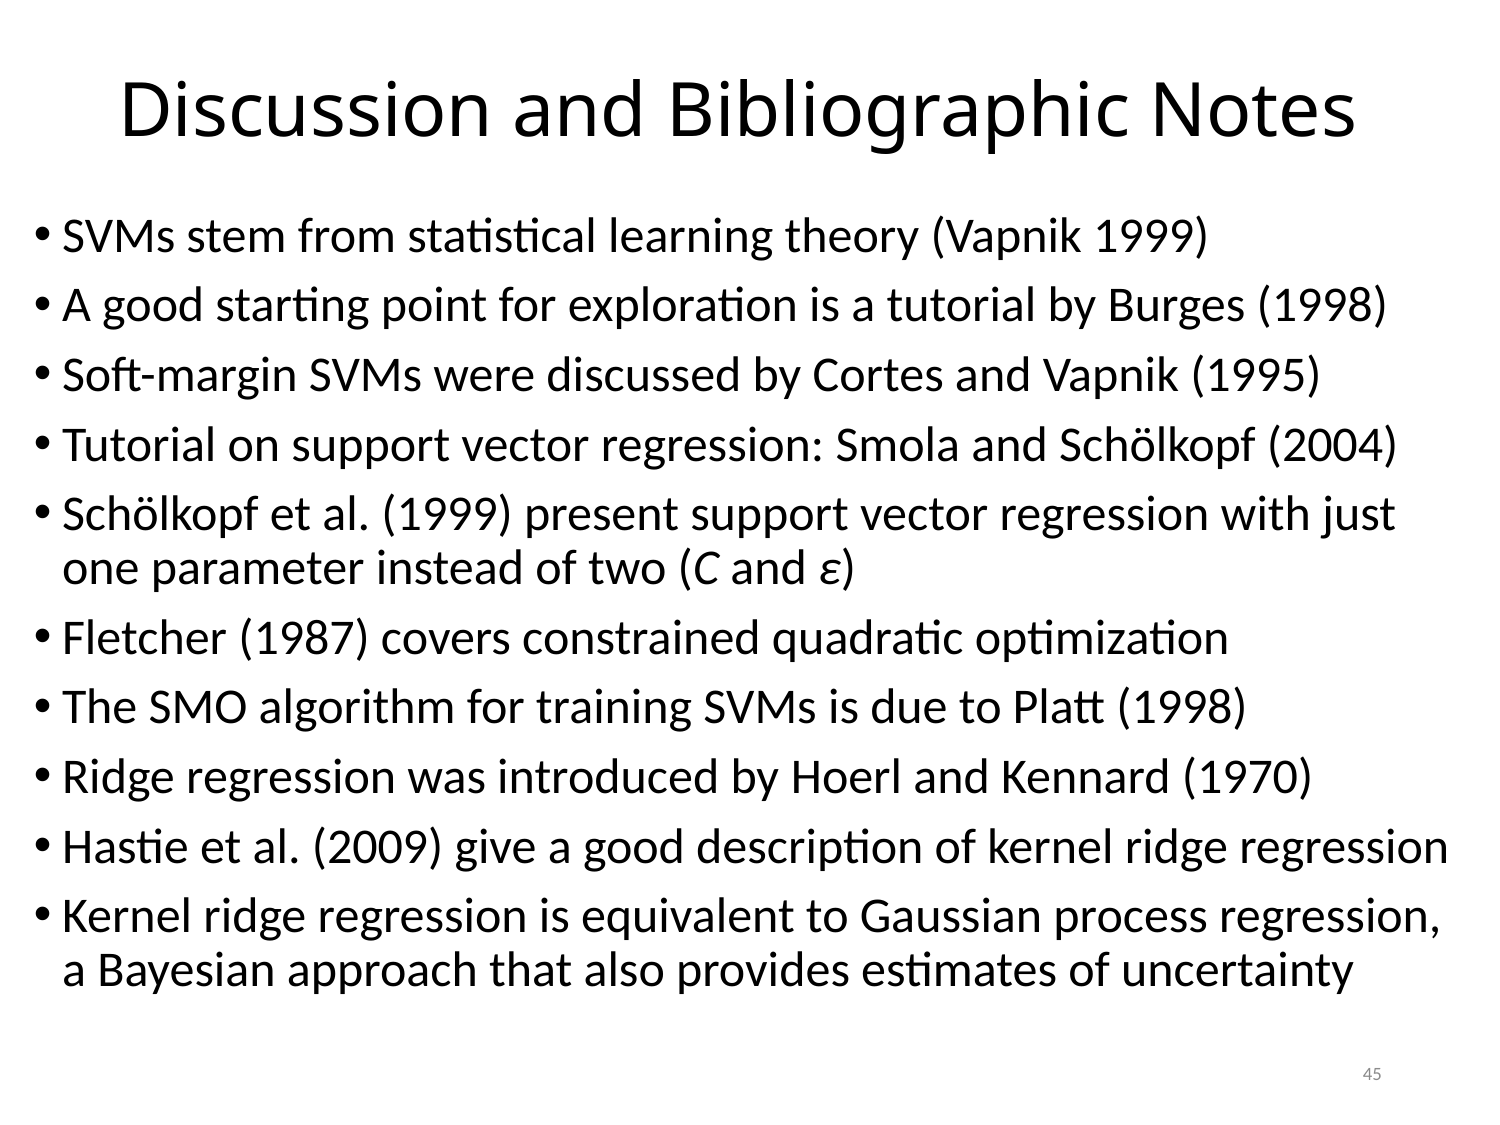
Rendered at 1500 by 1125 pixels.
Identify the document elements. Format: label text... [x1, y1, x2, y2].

title Discussion and Bibliographic Notes [103, 3, 1397, 201]
list SVMs stem from statistical learning theory (Vapnik 1999) A good starting point for exploration is a tutorial by Burges (1998) Soft-margin SVMs were discussed by Cortes and Vapnik (1995) Tutorial on support vector regression: Smola and Schölkopf (2004) Schölkopf et al. (1999) present support vector regression with just one parameter instead of two (C and ε) Fletcher (1987) covers constrained quadratic optimization The SMO algorithm for training SVMs is due to Platt (1998) Ridge regression was introduced by Hoerl and Kennard (1970) Hastie et al. (2009) give a good description of kernel ridge regression Kernel ridge regression is equivalent to Gaussian process regression, a Bayesian approach that also provides estimates of uncertainty [18, 201, 1489, 1080]
slide_number 45 [1059, 1042, 1397, 1103]
